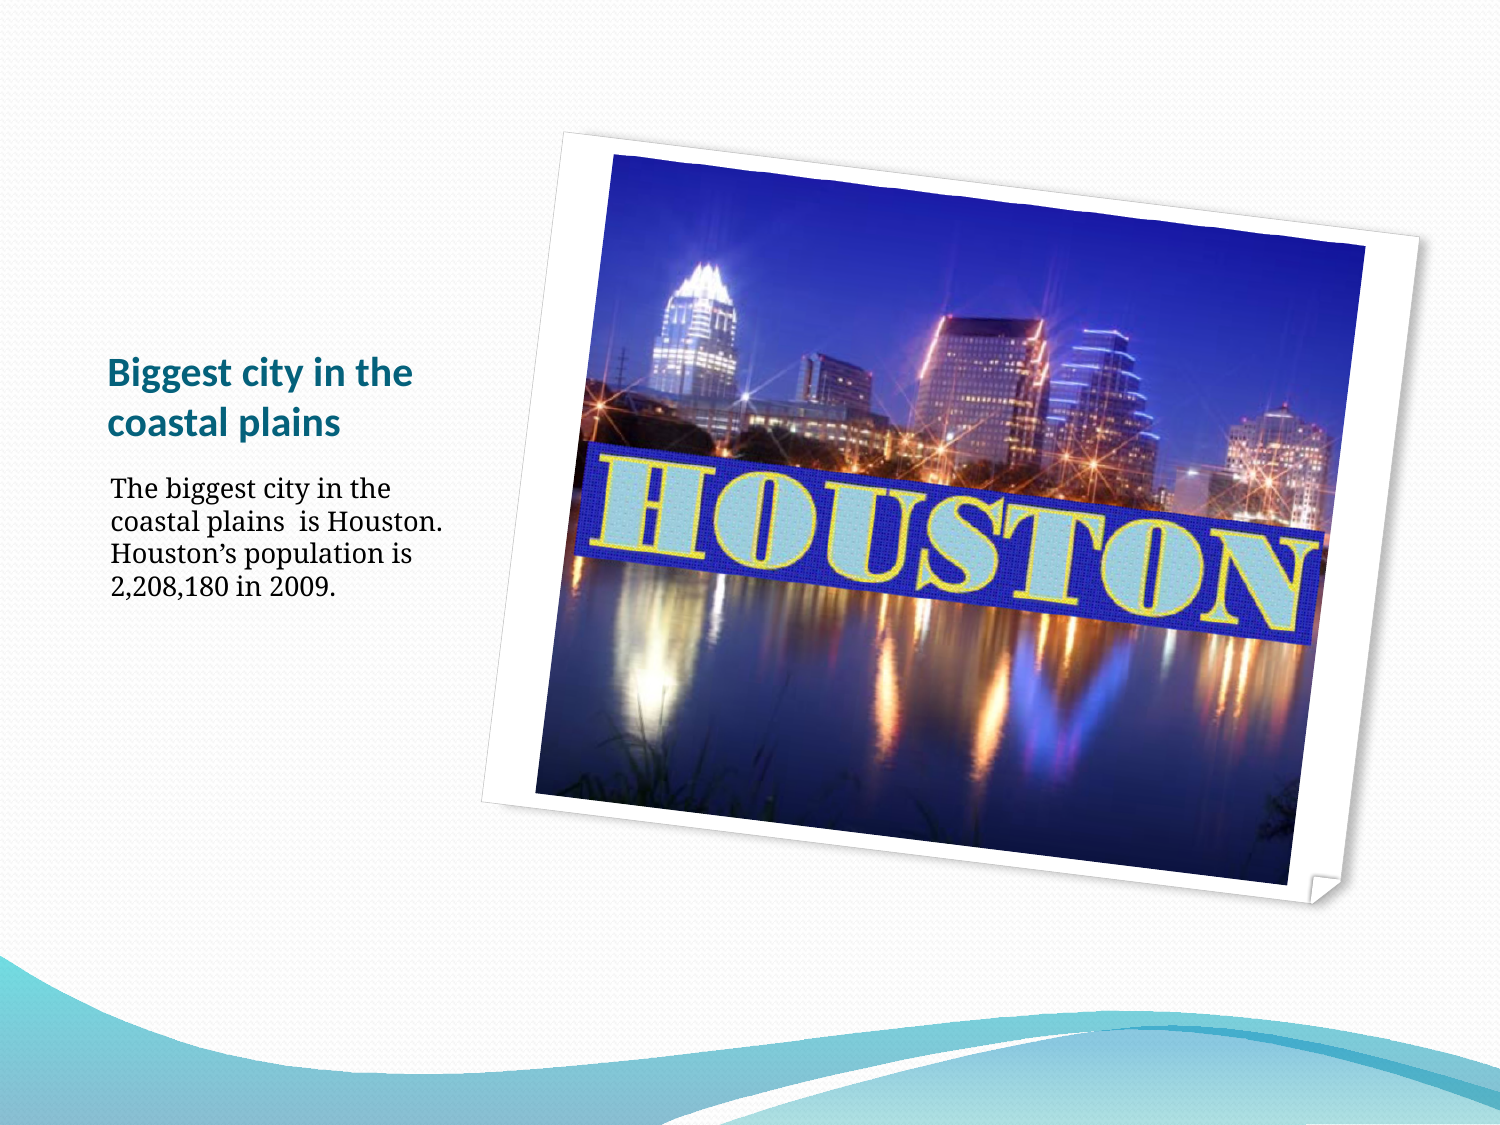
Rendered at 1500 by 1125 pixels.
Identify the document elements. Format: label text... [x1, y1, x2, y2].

title Biggest city in the coastal plains [99, 193, 463, 453]
picture [1018, 852, 1292, 886]
picture [1333, 243, 1366, 512]
list The biggest city in the coastal plains is Houston. Houston’s population is 2,208,180 in 2009. [99, 464, 463, 822]
picture [535, 543, 566, 797]
picture [571, 155, 1330, 842]
